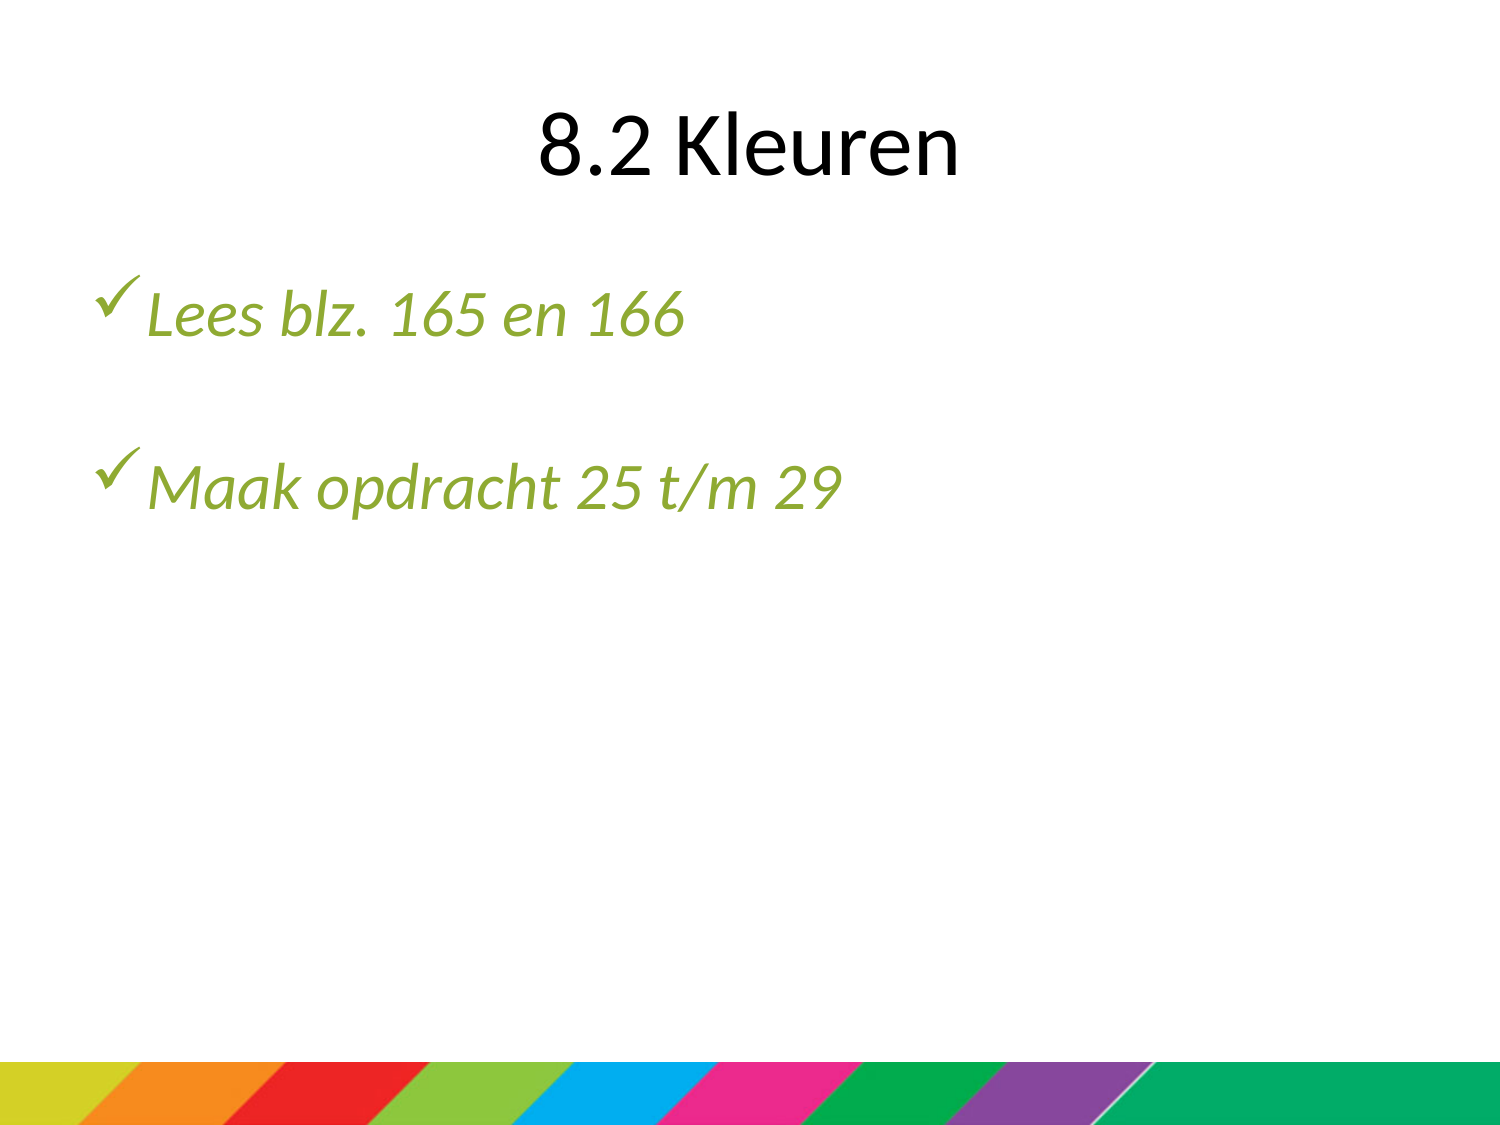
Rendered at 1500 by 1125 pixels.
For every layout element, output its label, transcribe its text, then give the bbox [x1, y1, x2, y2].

list Lees blz. 165 en 166 Maak opdracht 25 t/m 29 [75, 262, 1425, 1005]
picture [656, 1062, 1500, 1125]
picture [0, 1062, 574, 1125]
title 8.2 Kleuren [75, 45, 1425, 233]
